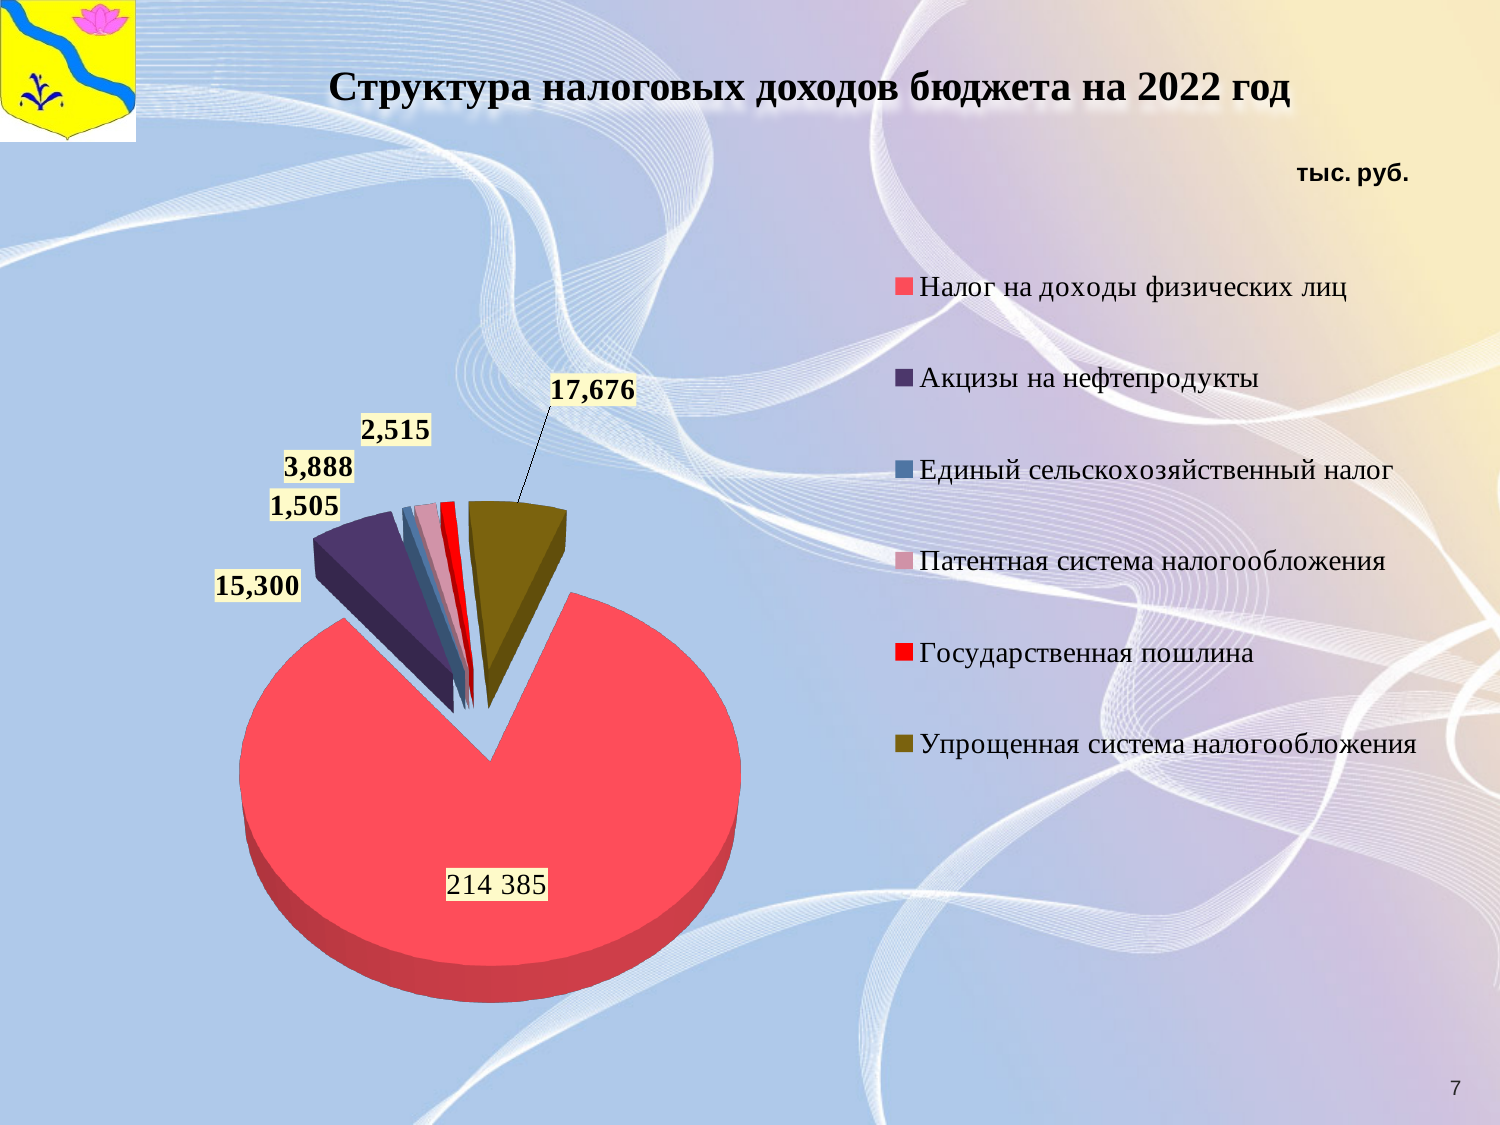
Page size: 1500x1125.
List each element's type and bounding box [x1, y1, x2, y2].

chart [0, 0, 1500, 1125]
